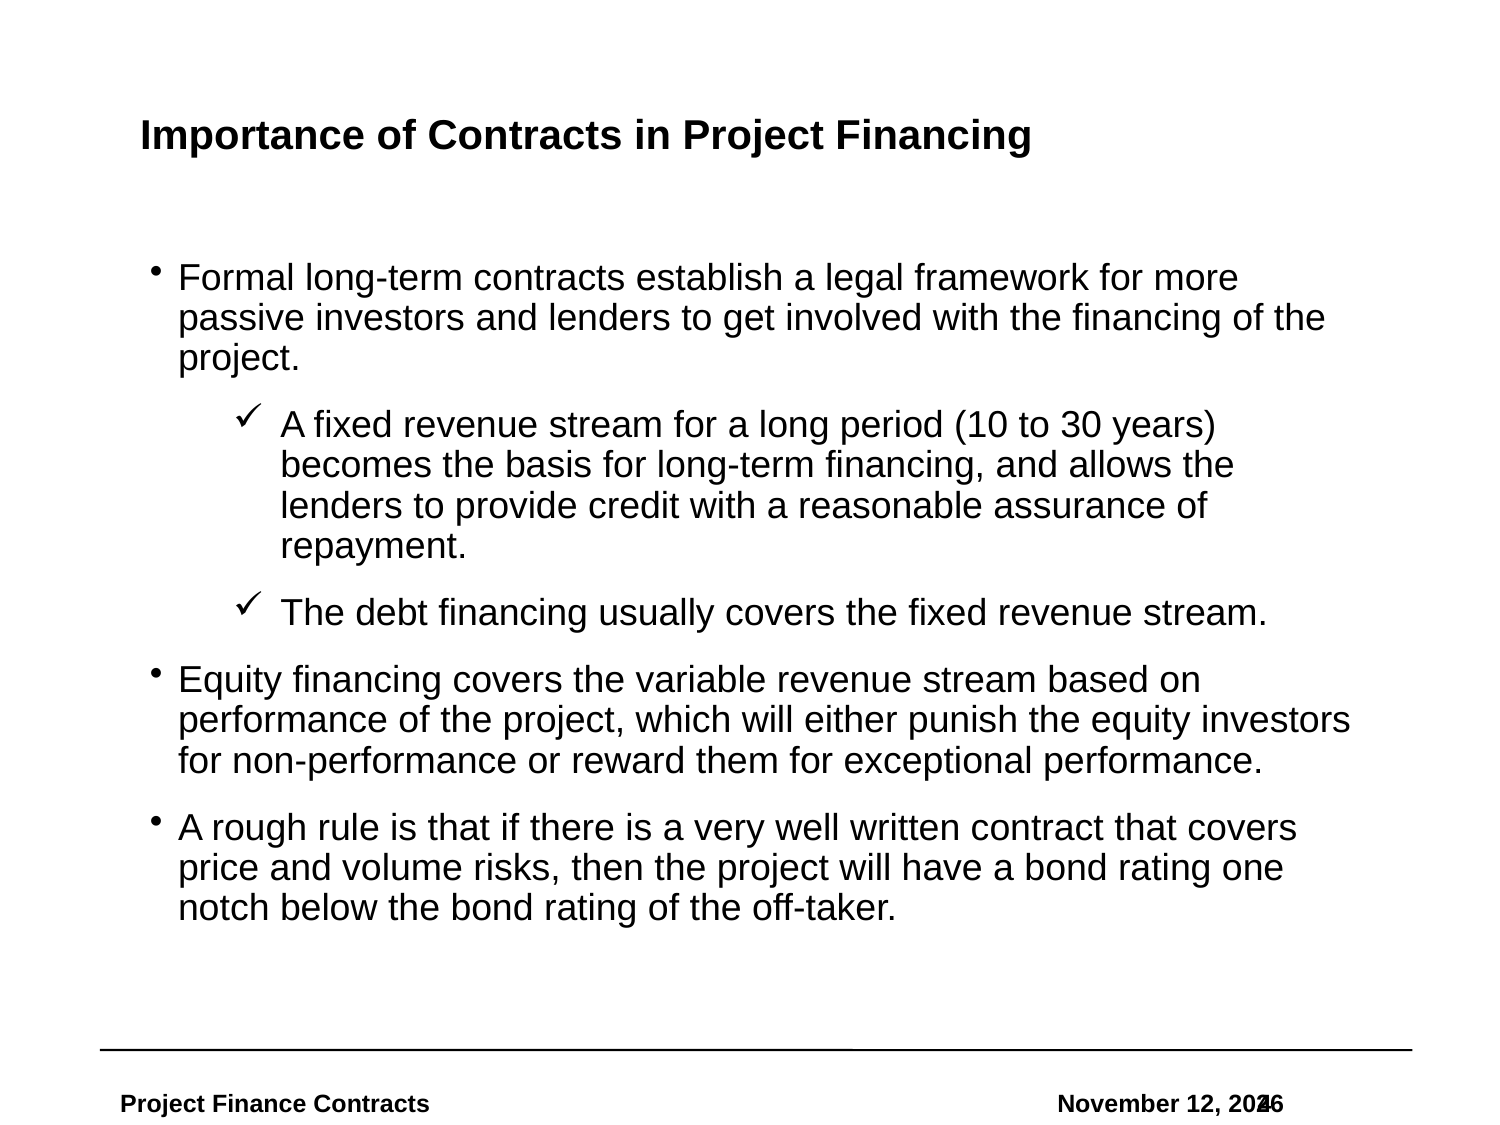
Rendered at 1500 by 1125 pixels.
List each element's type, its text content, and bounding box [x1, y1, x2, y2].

title Importance of Contracts in Project Financing [124, 99, 1288, 226]
list Formal long-term contracts establish a legal framework for more passive investors and lenders to get involved with the financing of the project. A fixed revenue stream for a long period (10 to 30 years) becomes the basis for long-term financing, and allows the lenders to provide credit with a reasonable assurance of repayment. The debt financing usually covers the fixed revenue stream. Equity financing covers the variable revenue stream based on performance of the project, which will either punish the equity investors for non-performance or reward them for exceptional performance. A rough rule is that if there is a very well written contract that covers price and volume risks, then the project will have a bond rating one notch below the bond rating of the off-taker. [124, 249, 1376, 1001]
